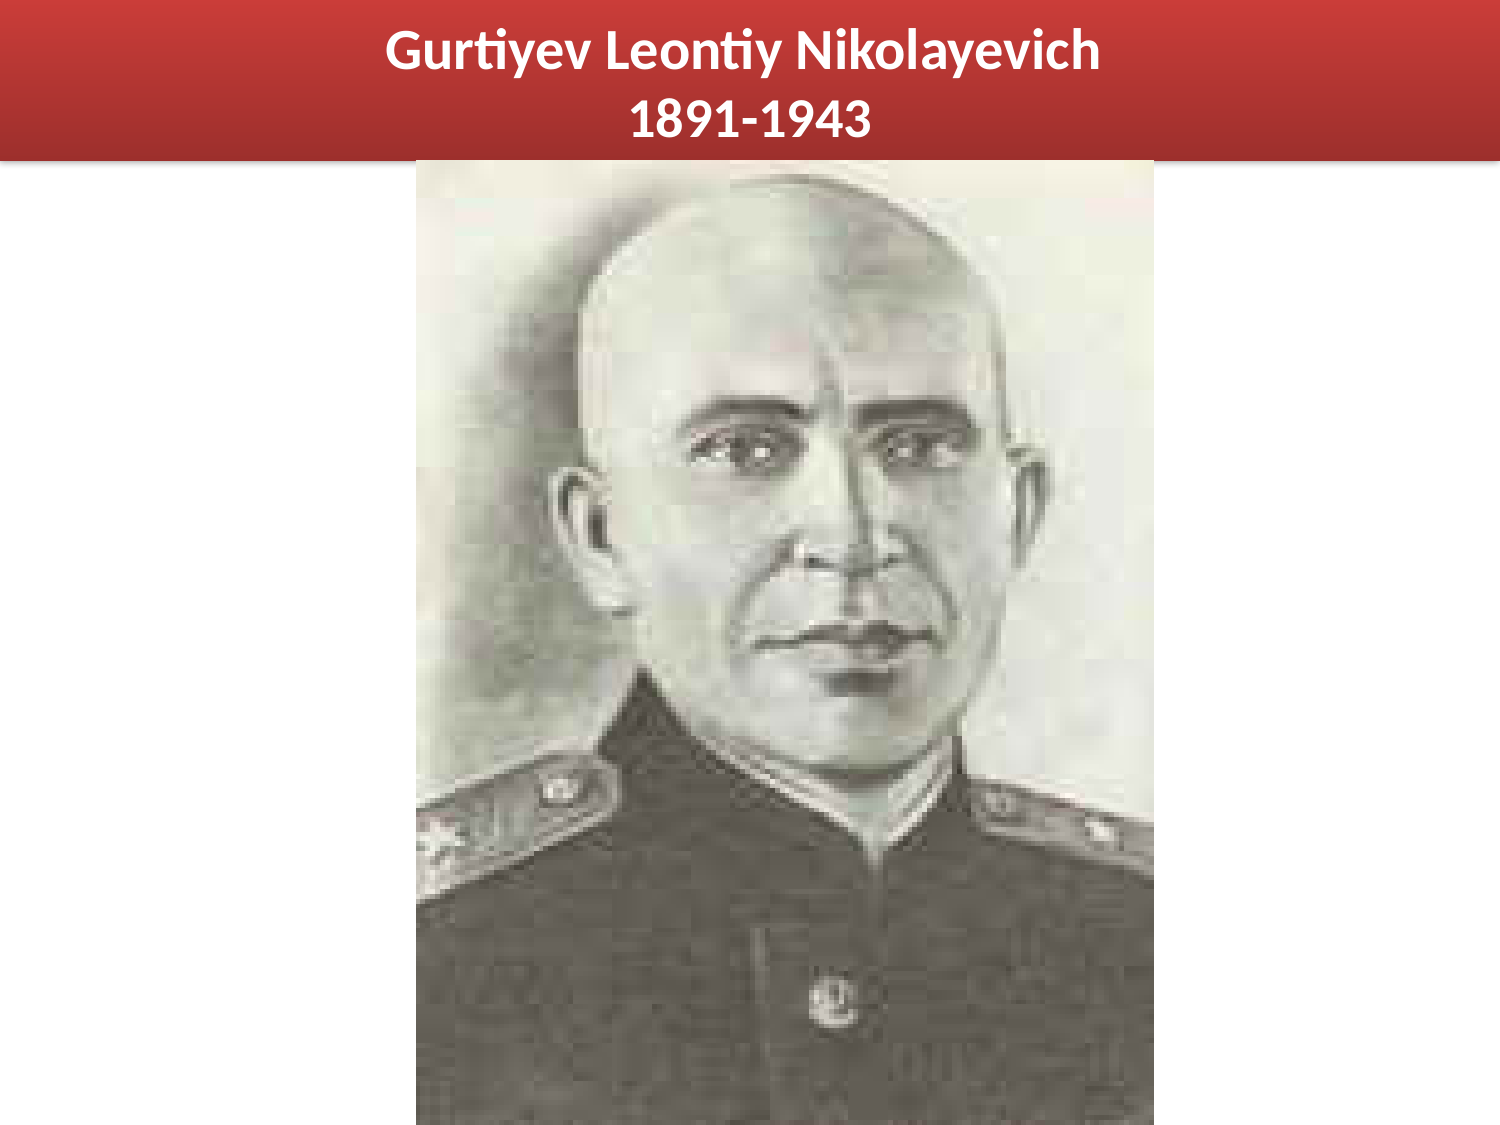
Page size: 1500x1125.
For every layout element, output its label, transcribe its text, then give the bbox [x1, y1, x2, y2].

title Gurtiyev Leontiy Nikolayevich 1891-1943 [0, 0, 1500, 161]
picture [416, 160, 1154, 1125]
